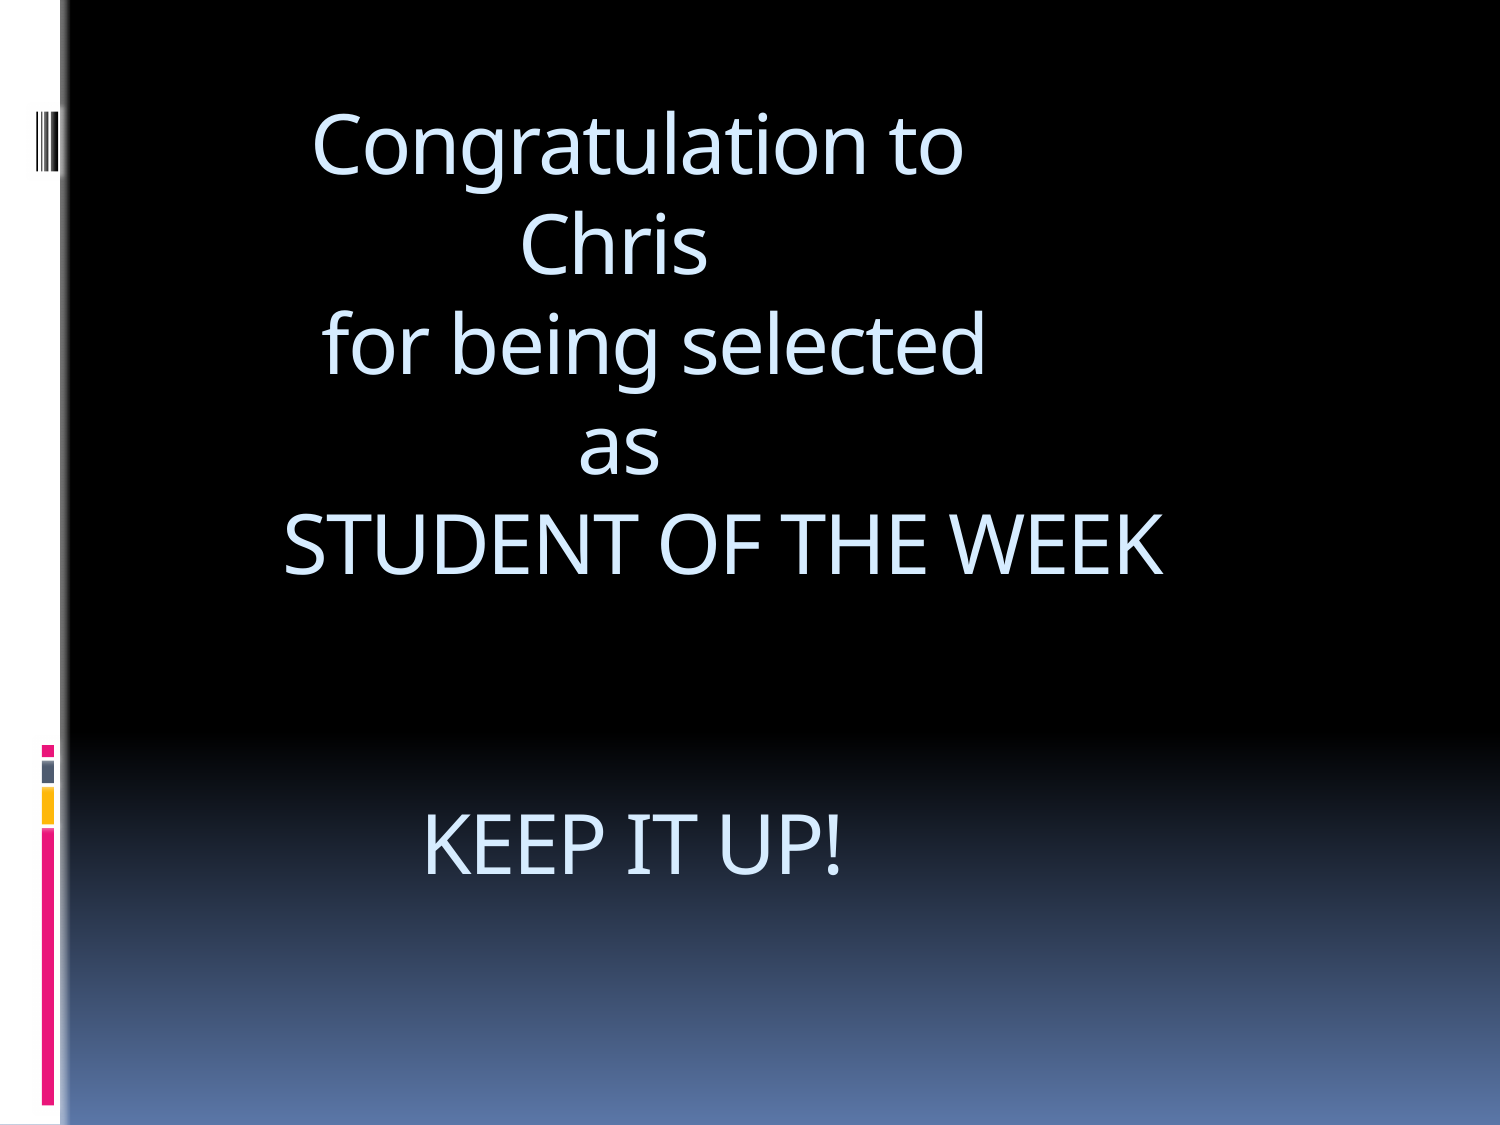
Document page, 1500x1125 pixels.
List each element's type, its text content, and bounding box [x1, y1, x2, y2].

title Congratulation to Chris for being selected as STUDENT OF THE WEEK KEEP IT UP! [150, 83, 1425, 234]
